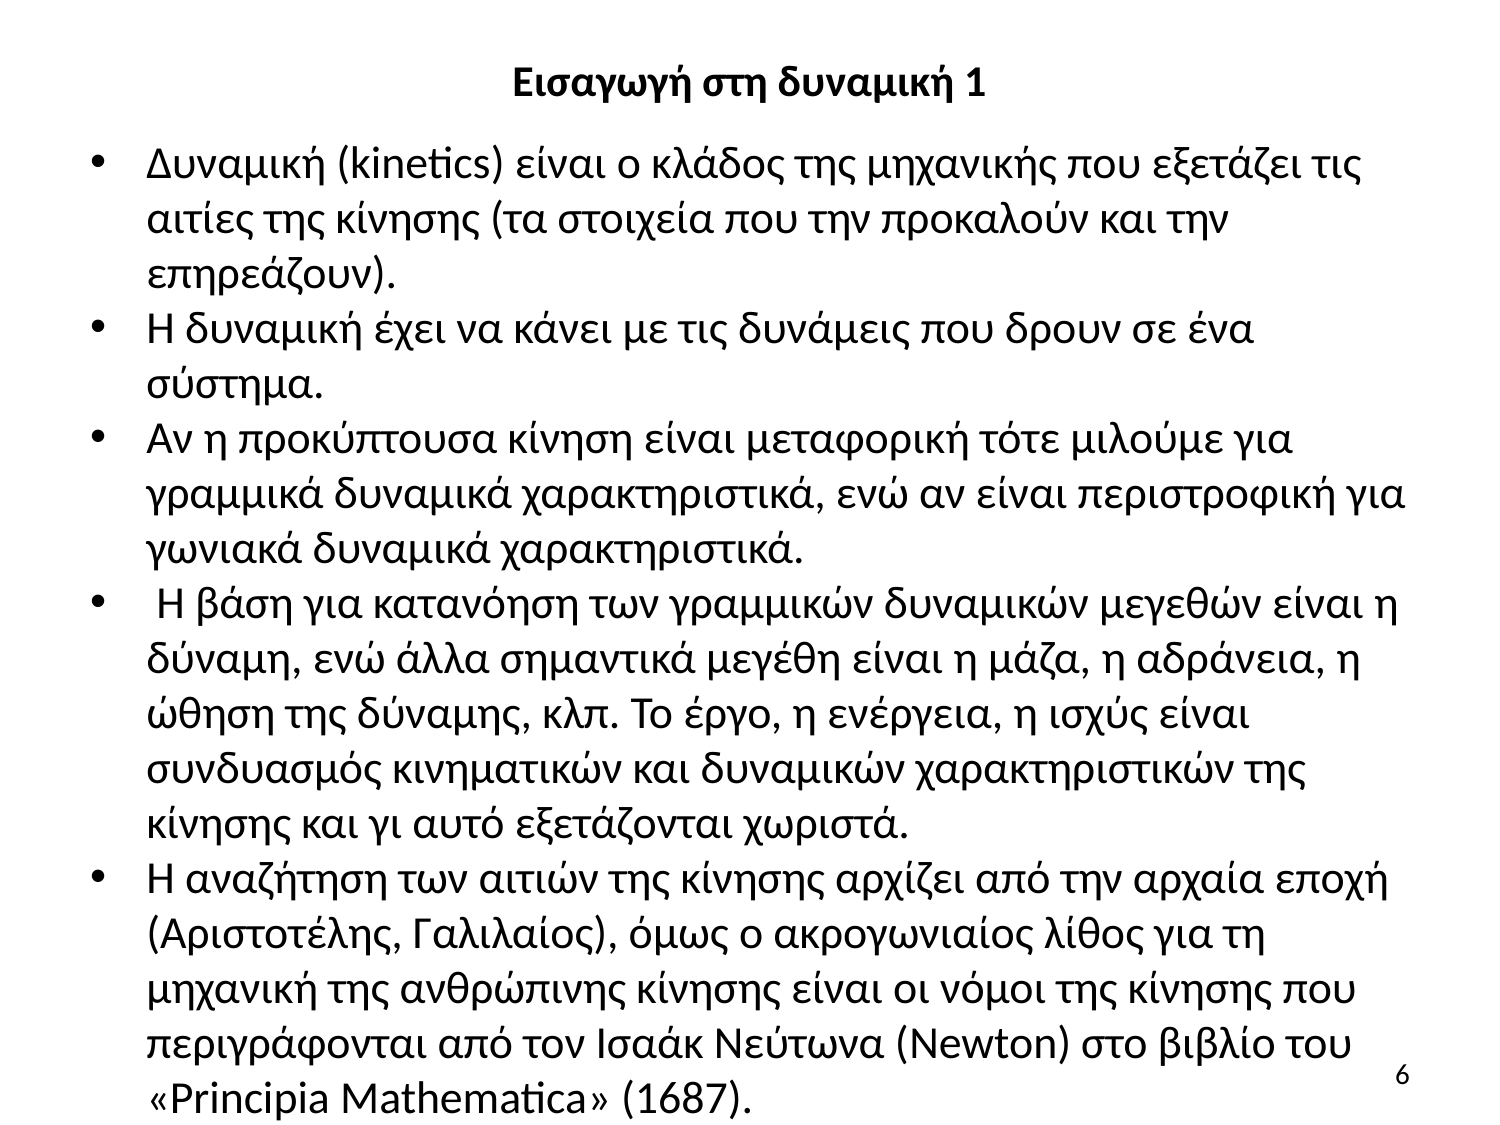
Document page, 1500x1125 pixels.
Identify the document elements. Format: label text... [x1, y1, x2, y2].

list Δυναμική (kinetics) είναι ο κλάδος της μηχανικής που εξετάζει τις αιτίες της κίνησης (τα στοιχεία που την προκαλούν και την επηρεάζουν). Η δυναμική έχει να κάνει με τις δυνάμεις που δρουν σε ένα σύστημα. Αν η προκύπτουσα κίνηση είναι μεταφορική τότε μιλούμε για γραμμικά δυναμικά χαρακτηριστικά, ενώ αν είναι περιστροφική για γωνιακά δυναμικά χαρακτηριστικά. Η βάση για κατανόηση των γραμμικών δυναμικών μεγεθών είναι η δύναμη, ενώ άλλα σημαντικά μεγέθη είναι η μάζα, η αδράνεια, η ώθηση της δύναμης, κλπ. Το έργο, η ενέργεια, η ισχύς είναι συνδυασμός κινηματικών και δυναμικών χαρακτηριστικών της κίνησης και γι αυτό εξετάζονται χωριστά. Η αναζήτηση των αιτιών της κίνησης αρχίζει από την αρχαία εποχή (Αριστοτέλης, Γαλιλαίος), όμως ο ακρογωνιαίος λίθος για τη μηχανική της ανθρώπινης κίνησης είναι οι νόμοι της κίνησης που περιγράφονται από τον Ισαάκ Νεύτωνα (Newton) στο βιβλίο του «Principia Mathematica» (1687). [75, 125, 1447, 1005]
slide_number 6 [1074, 1042, 1425, 1103]
title Εισαγωγή στη δυναμική 1 [75, 45, 1425, 114]
